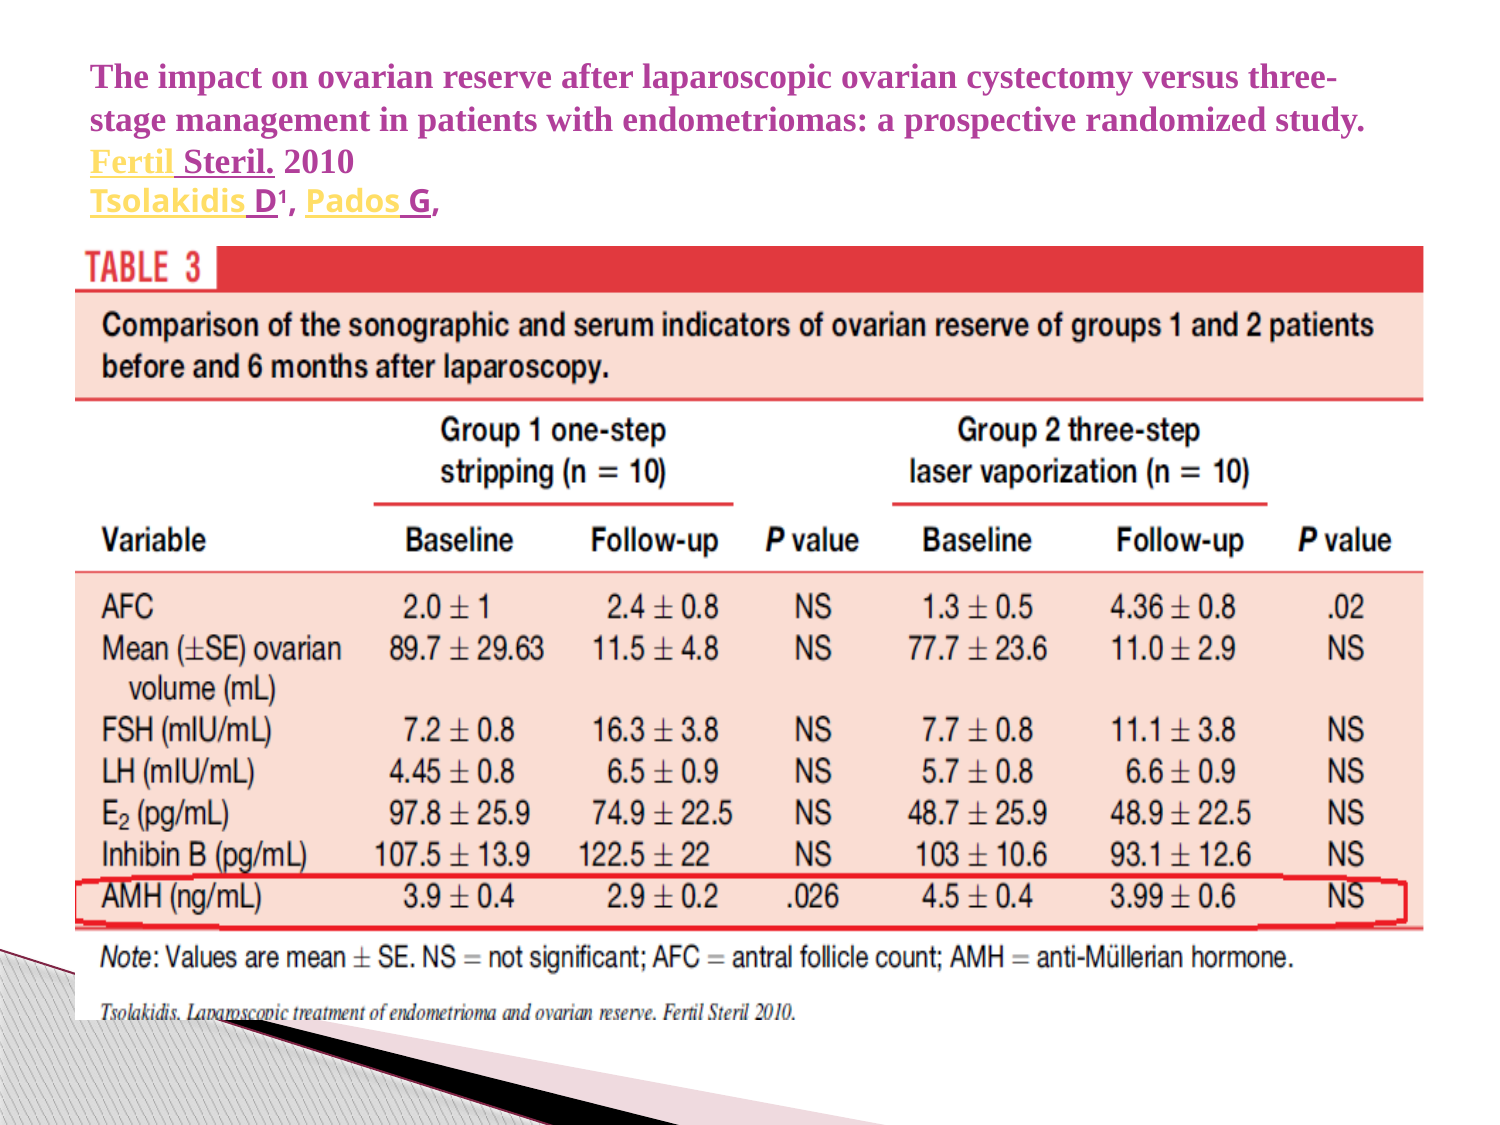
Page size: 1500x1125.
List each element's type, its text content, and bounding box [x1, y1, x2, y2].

title The impact on ovarian reserve after laparoscopic ovarian cystectomy versus three-stage management in patients with endometriomas: a prospective randomized study. Fertil Steril. 2010 Tsolakidis D1, Pados G, [75, 45, 1425, 233]
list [74, 245, 1426, 1020]
